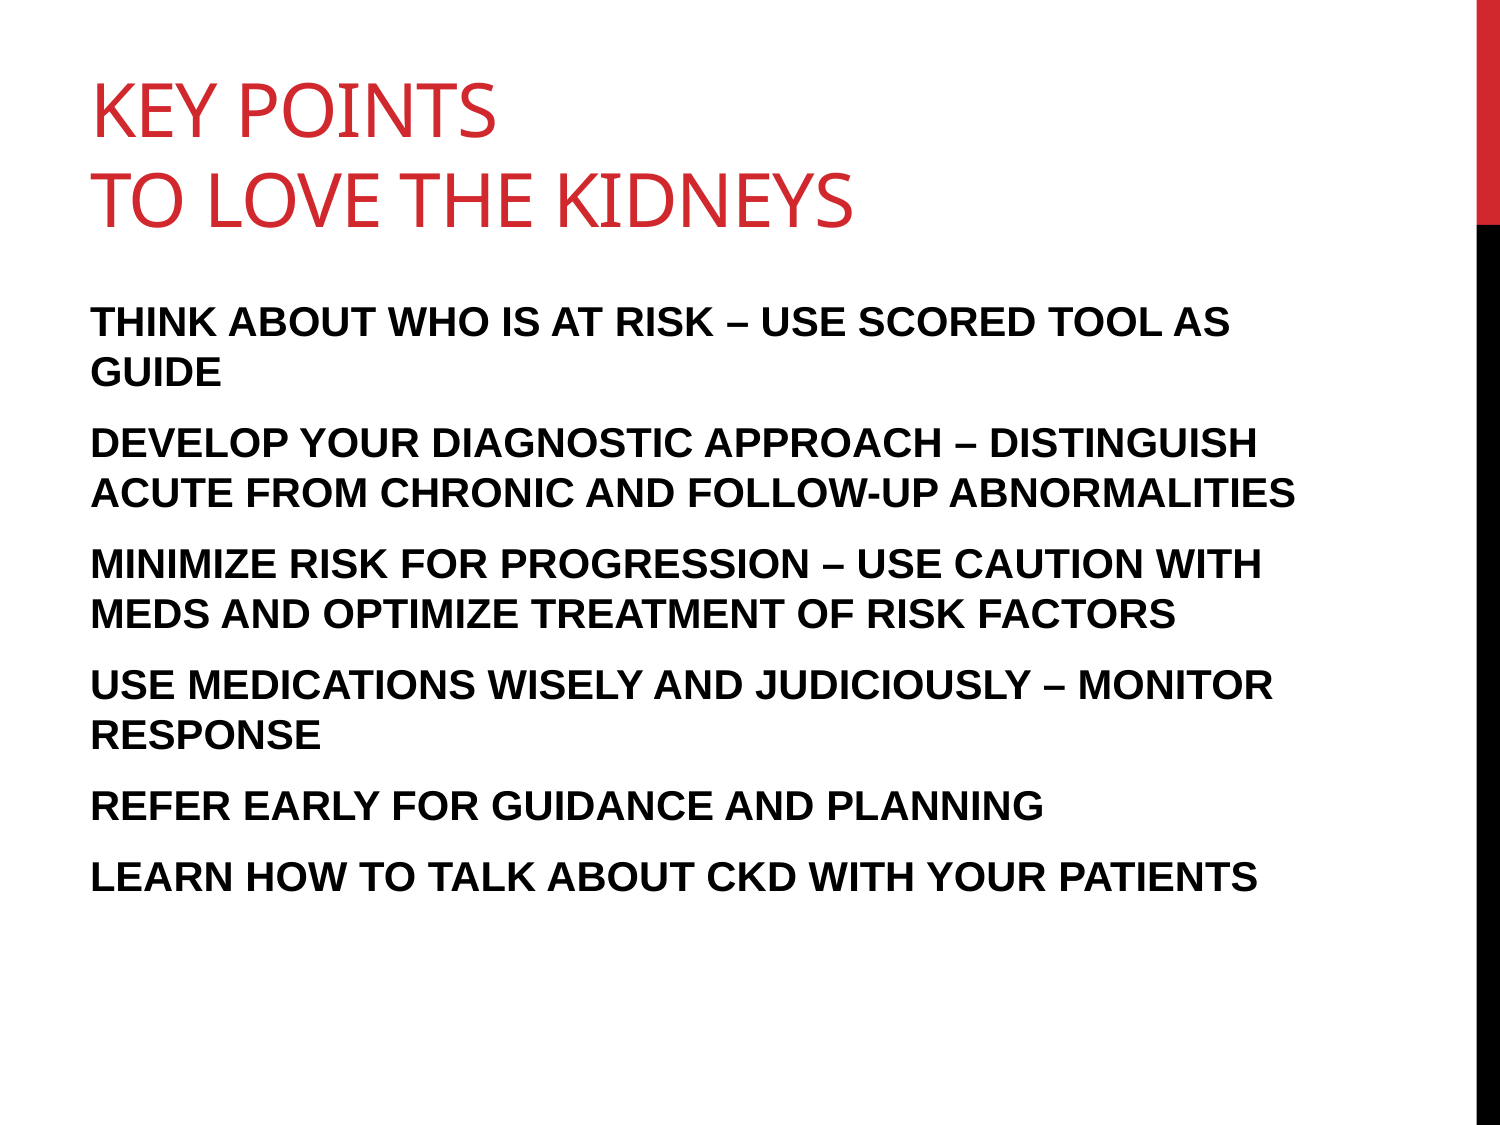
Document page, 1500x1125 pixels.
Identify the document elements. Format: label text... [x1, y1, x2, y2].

list THINK ABOUT WHO IS AT RISK – USE SCORED TOOL AS GUIDE DEVELOP YOUR DIAGNOSTIC APPROACH – DISTINGUISH ACUTE FROM CHRONIC AND FOLLOW-UP ABNORMALITIES MINIMIZE RISK FOR PROGRESSION – USE CAUTION WITH MEDS AND OPTIMIZE TREATMENT OF RISK FACTORS USE MEDICATIONS WISELY AND JUDICIOUSLY – MONITOR RESPONSE REFER EARLY FOR GUIDANCE AND PLANNING LEARN HOW TO TALK ABOUT CKD WITH YOUR PATIENTS [75, 287, 1325, 1005]
title KEY POINTS TO LOVE THE KIDNEYS [75, 25, 1025, 250]
